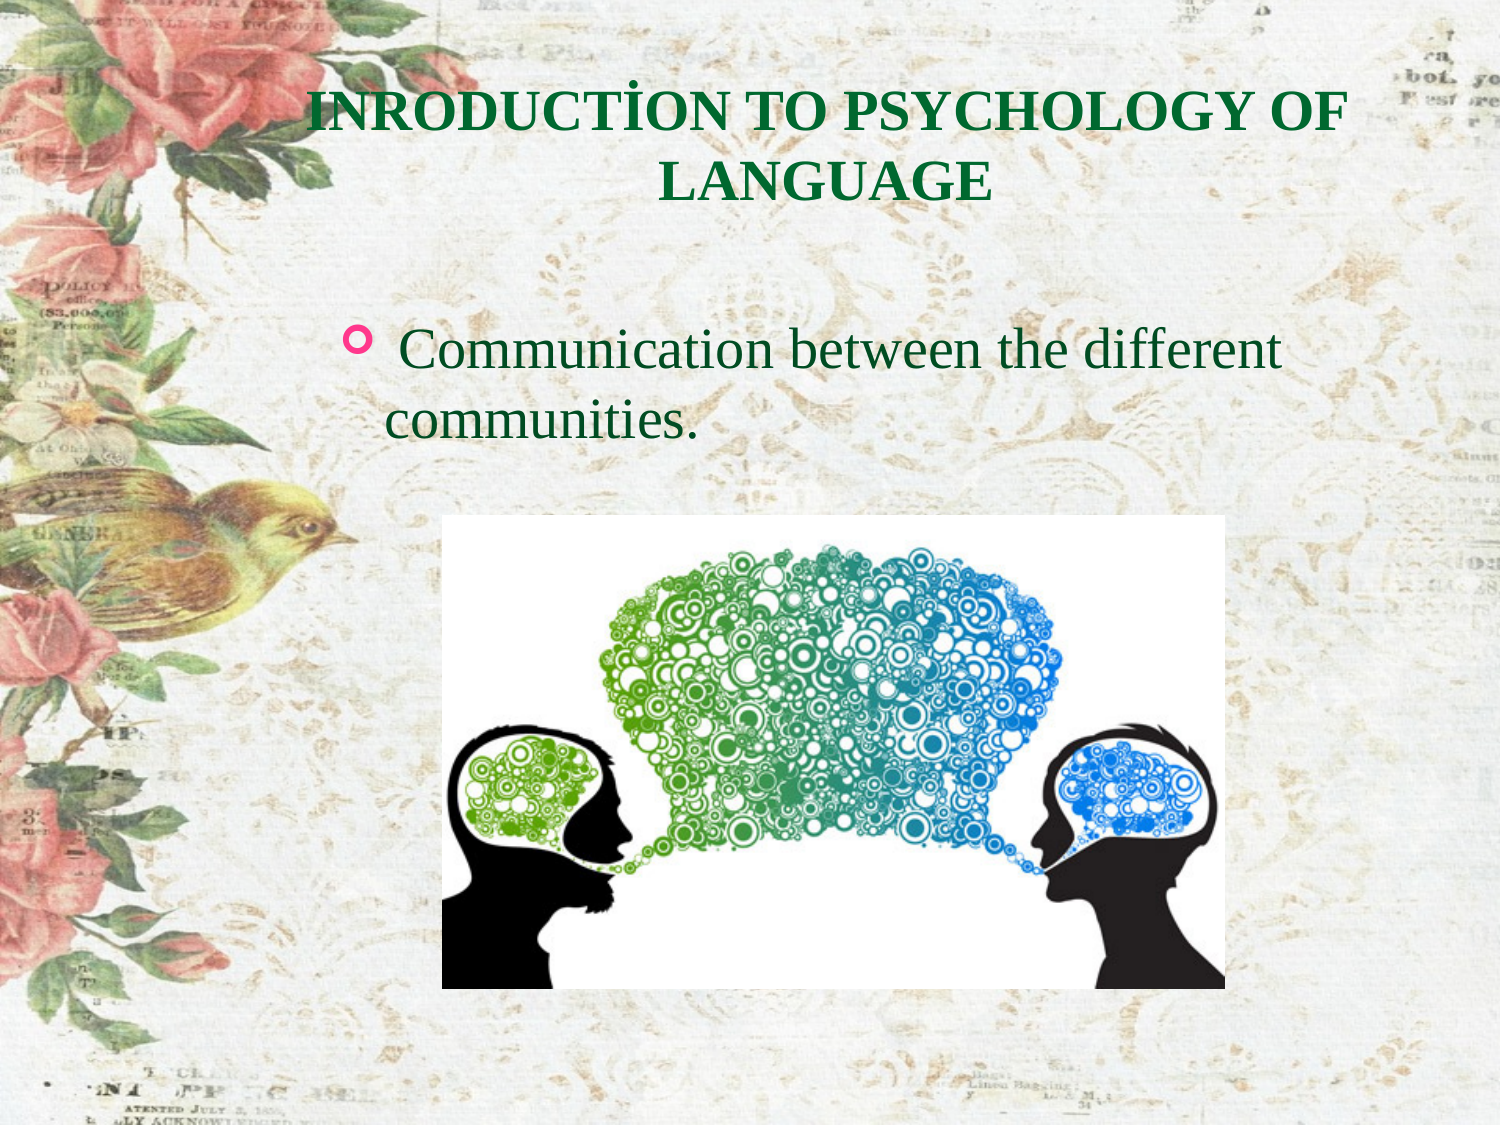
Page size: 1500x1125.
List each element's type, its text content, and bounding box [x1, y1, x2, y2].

picture [0, 0, 1500, 1125]
title Inroduction to psychology of language [253, 54, 1400, 220]
list Communication between the different communities. [324, 302, 1456, 563]
